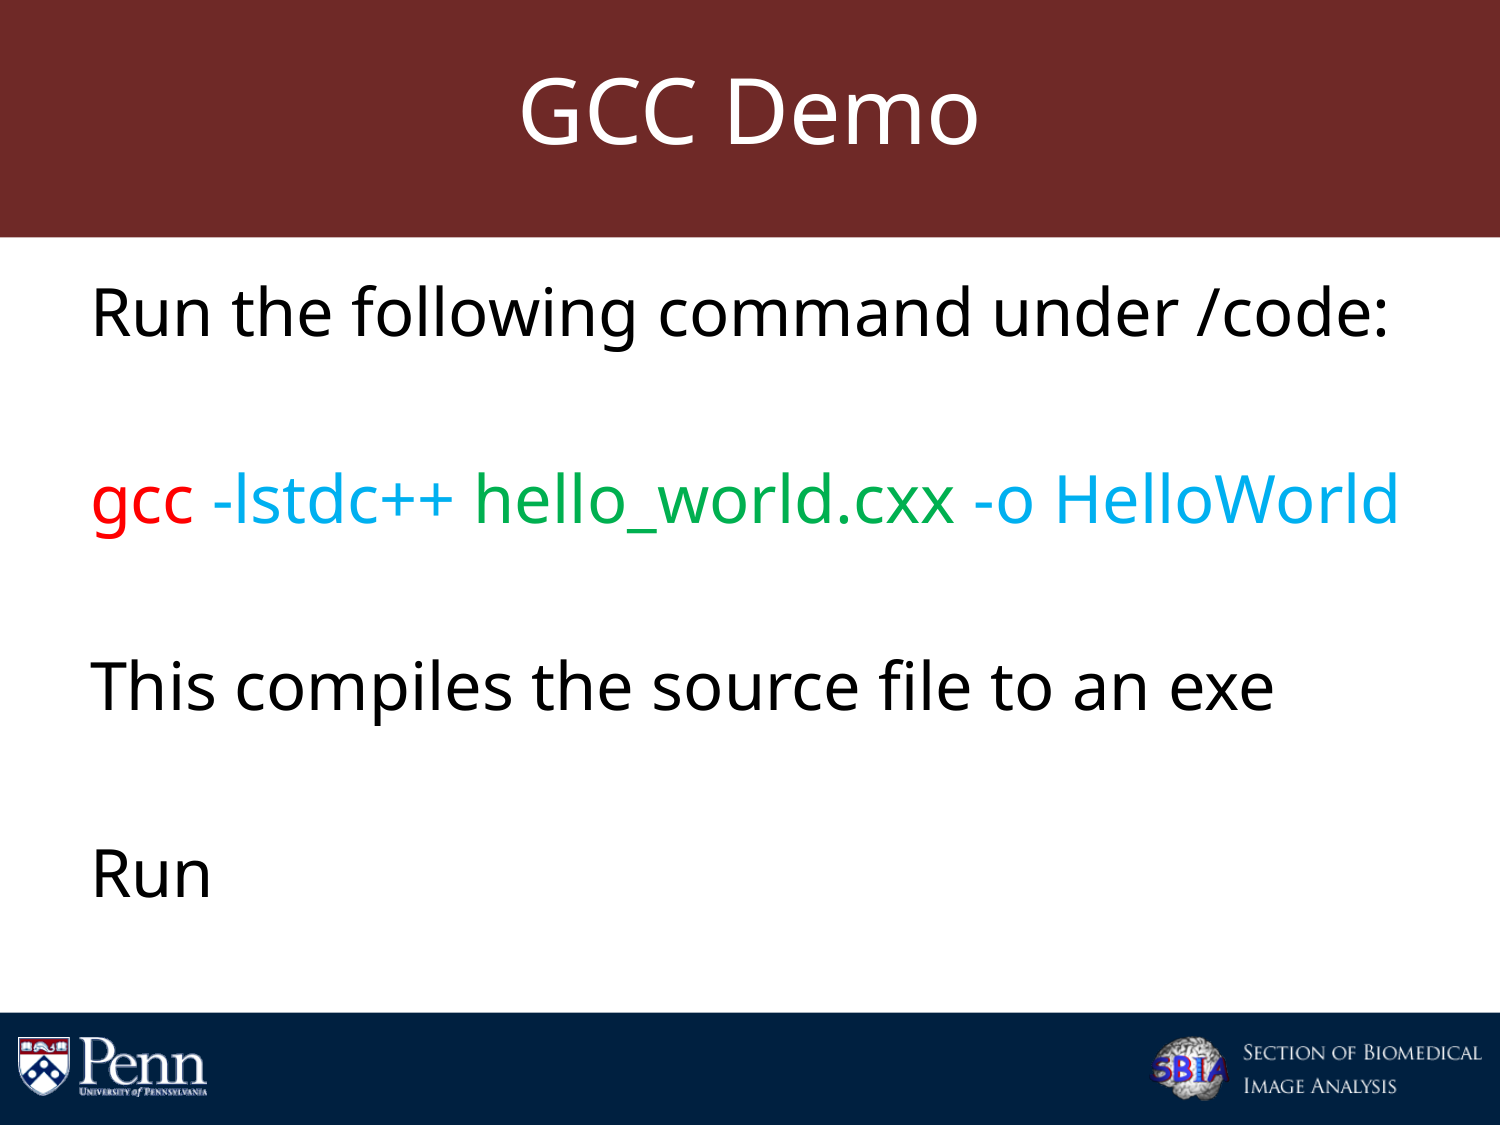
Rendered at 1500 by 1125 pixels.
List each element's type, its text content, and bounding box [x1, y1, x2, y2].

title GCC Demo [75, 45, 1425, 238]
list Run the following command under /code: gcc -lstdc++ hello_world.cxx -o HelloWorld This compiles the source file to an exe Run [75, 262, 1425, 1013]
picture [18, 1037, 207, 1097]
picture [1149, 1035, 1482, 1102]
